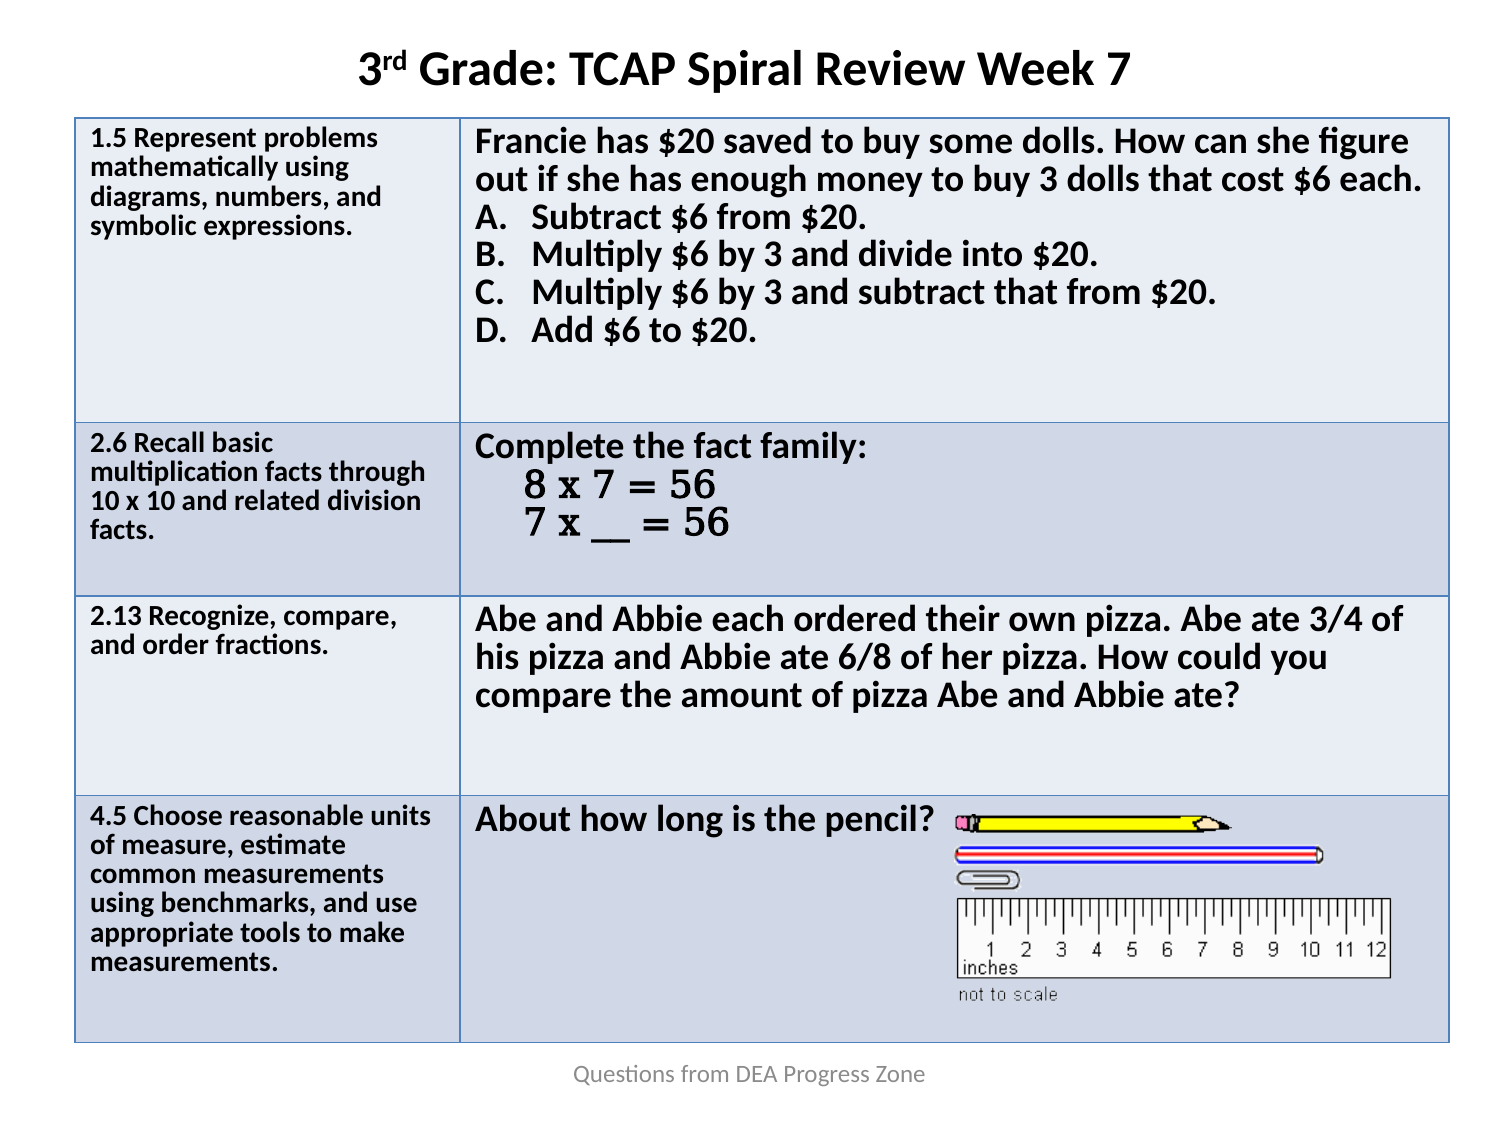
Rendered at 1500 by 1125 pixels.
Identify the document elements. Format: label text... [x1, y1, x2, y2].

footer Questions from DEA Progress Zone [512, 1042, 988, 1103]
title 3rd Grade: TCAP Spiral Review Week 7 [74, 44, 1426, 86]
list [954, 814, 1393, 1004]
